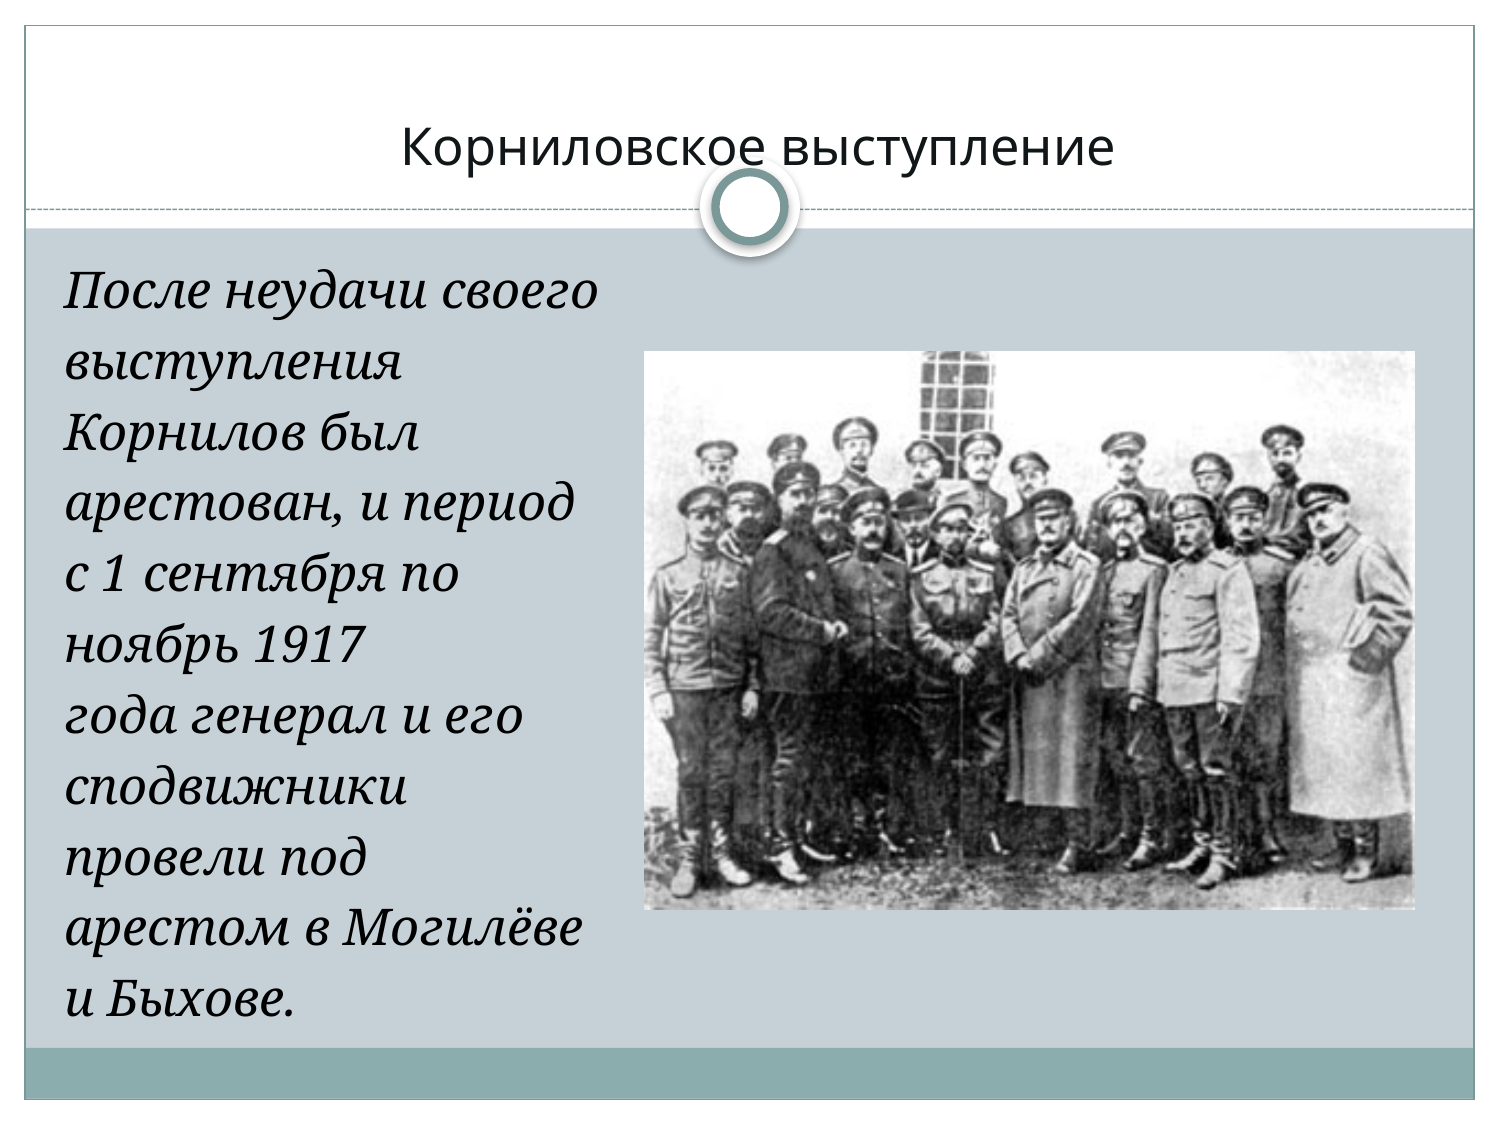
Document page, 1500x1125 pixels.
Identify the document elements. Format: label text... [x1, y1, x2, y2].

list После неудачи своего выступления Корнилов был арестован, и период с 1 сентября по ноябрь 1917 года генерал и его сподвижники провели под арестом в Могилёве и Быхове. [49, 250, 622, 1043]
picture [644, 351, 1415, 911]
title Корниловское выступление [58, 105, 1459, 230]
